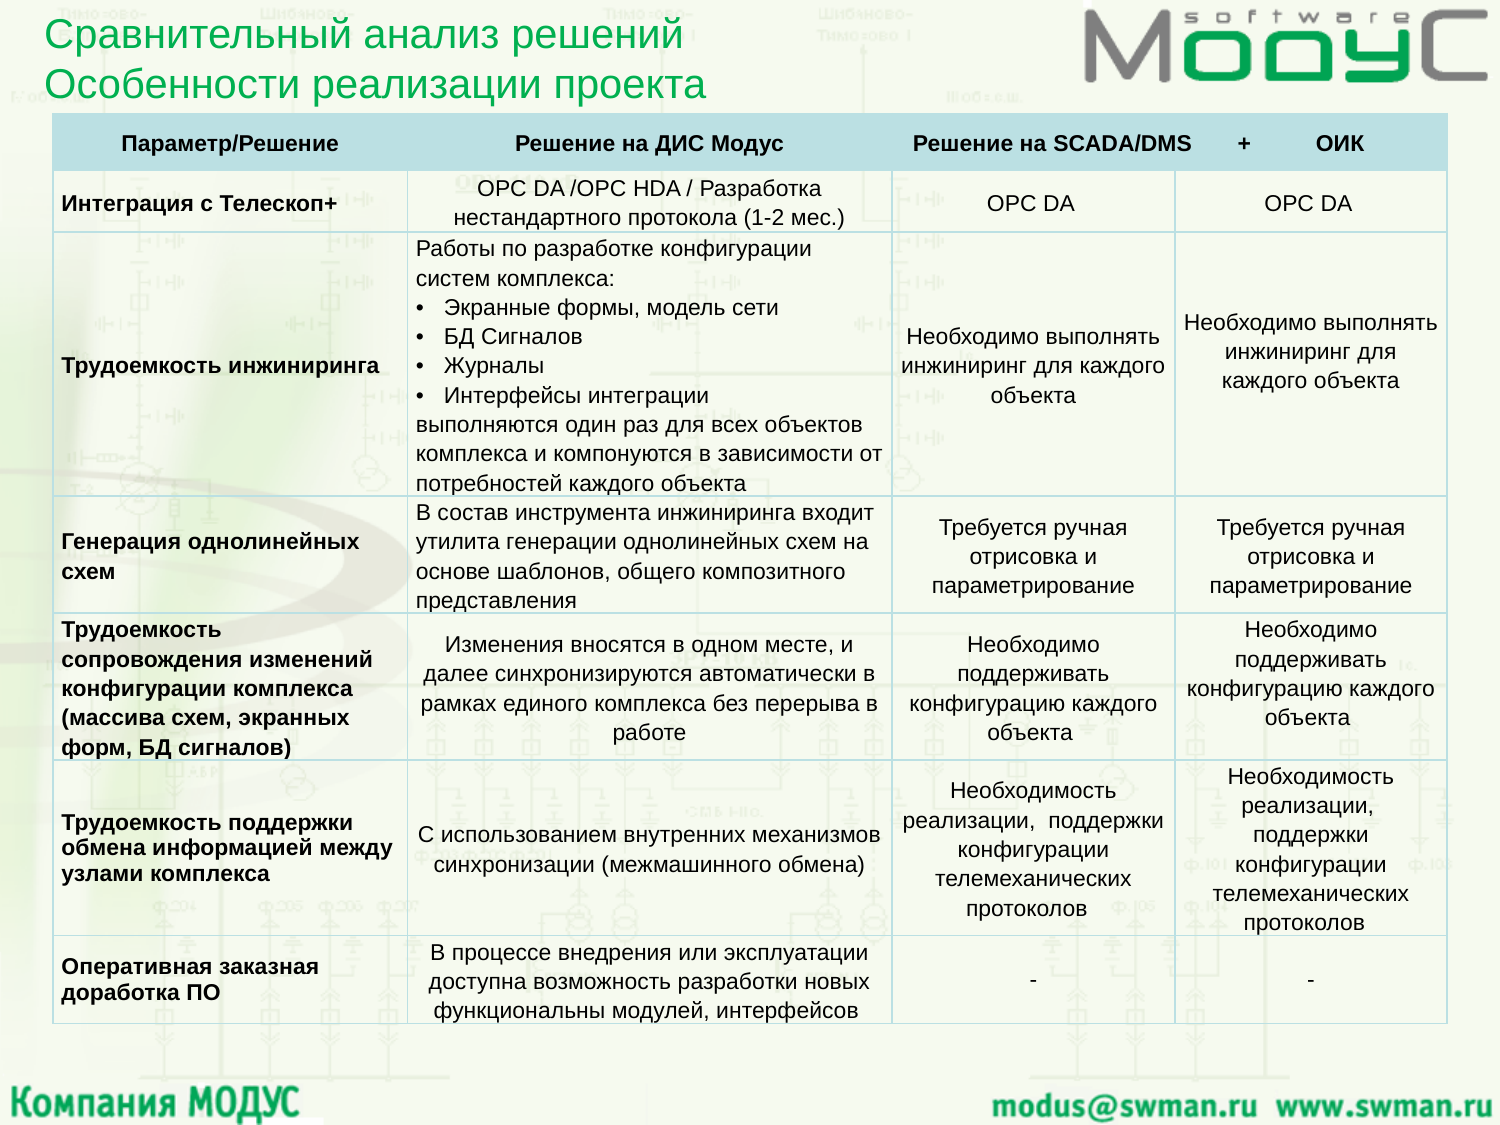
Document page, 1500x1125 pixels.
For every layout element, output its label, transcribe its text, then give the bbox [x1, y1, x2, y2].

text_box Сравнительный анализ решений Особенности реализации проекта [29, 0, 780, 115]
table_cell Оперативная заказная доработка ПО [54, 936, 407, 1023]
table_cell Необходимость реализации, поддержки конфигурации телемеханических протоколов [1176, 761, 1446, 935]
table_cell Трудоемкость поддержки обмена информацией между узлами комплекса [54, 761, 407, 935]
table_cell Требуется ручная отрисовка и параметрирование [1176, 497, 1446, 612]
table_cell OPC DA [1176, 171, 1446, 231]
table_cell Необходимо поддерживать конфигурацию каждого объекта [1176, 614, 1446, 759]
table_cell Генерация однолинейных схем [54, 497, 407, 612]
table_header Решение на SCADA/DMS + ОИК [893, 115, 1446, 169]
table_cell Необходимо выполнять инжиниринг для каждого объекта [1176, 233, 1446, 495]
table_cell - [893, 936, 1174, 1023]
table_cell В состав инструмента инжиниринга входит утилита генерации однолинейных схем на основе шаблонов, общего композитного представления [408, 497, 891, 612]
table_cell В процессе внедрения или эксплуатации доступна возможность разработки новых функциональны модулей, интерфейсов [408, 936, 891, 1023]
table_cell Изменения вносятся в одном месте, и далее синхронизируются автоматически в рамках единого комплекса без перерыва в работе [408, 614, 891, 759]
table_header Решение на ДИС Модус [408, 115, 891, 169]
picture [0, 0, 1500, 1125]
table_cell Интеграция с Телескоп+ [54, 171, 407, 231]
table_cell OPC DA /OPC HDA / Разработка нестандартного протокола (1-2 мес.) [408, 171, 891, 231]
table_cell Трудоемкость сопровождения изменений конфигурации комплекса (массива схем, экранных форм, БД сигналов) [54, 614, 407, 759]
table_cell Работы по разработке конфигурации систем комплекса: Экранные формы, модель сети БД Сигналов Журналы Интерфейсы интеграции выполняются один раз для всех объектов комплекса и компонуются в зависимости от потребностей каждого объекта [408, 233, 891, 495]
table_cell OPC DA [893, 171, 1174, 231]
table_cell Необходимость реализации, поддержки конфигурации телемеханических протоколов [893, 761, 1174, 935]
table_header Параметр/Решение [54, 115, 407, 169]
table_cell Необходимо поддерживать конфигурацию каждого объекта [893, 614, 1174, 759]
table_cell Требуется ручная отрисовка и параметрирование [893, 497, 1174, 612]
table_cell - [1176, 936, 1446, 1023]
table_cell С использованием внутренних механизмов синхронизации (межмашинного обмена) [408, 761, 891, 935]
table_cell Трудоемкость инжиниринга [54, 233, 407, 495]
table_cell Необходимо выполнять инжиниринг для каждого объекта [893, 233, 1174, 495]
